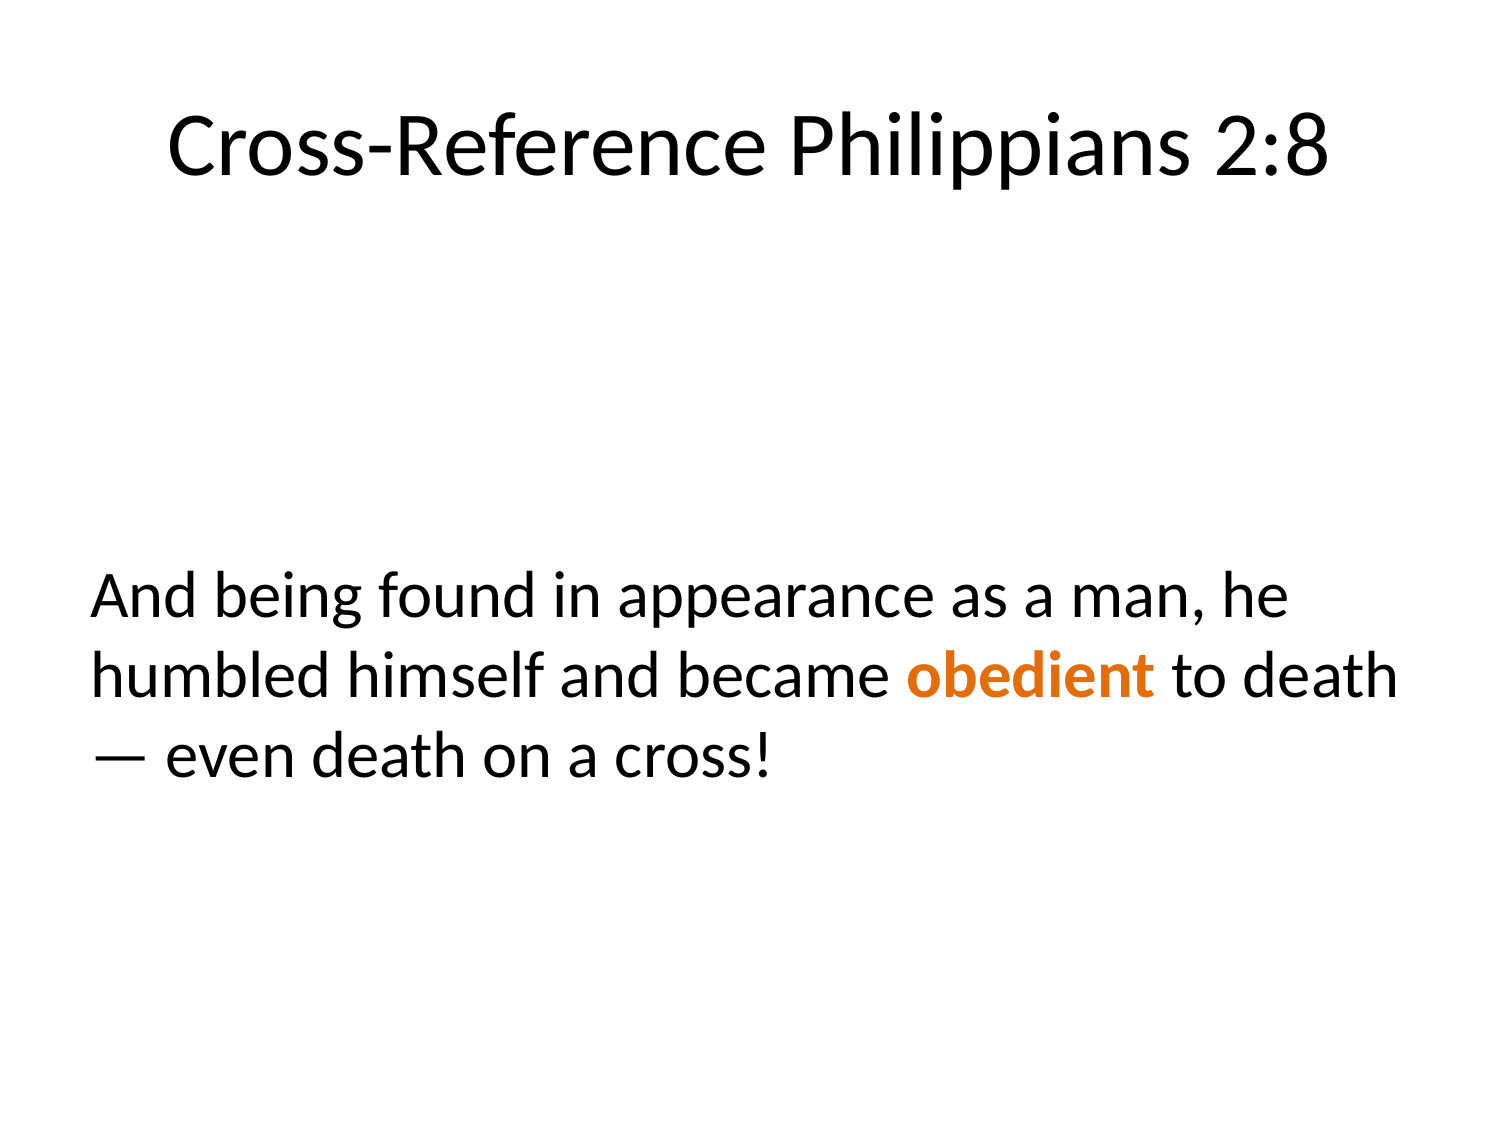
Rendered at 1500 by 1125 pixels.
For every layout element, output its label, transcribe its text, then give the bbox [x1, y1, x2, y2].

list And being found in appearance as a man, he humbled himself and became obedient to death— even death on a cross! [75, 262, 1425, 1005]
title Cross-Reference Philippians 2:8 [75, 45, 1425, 233]
